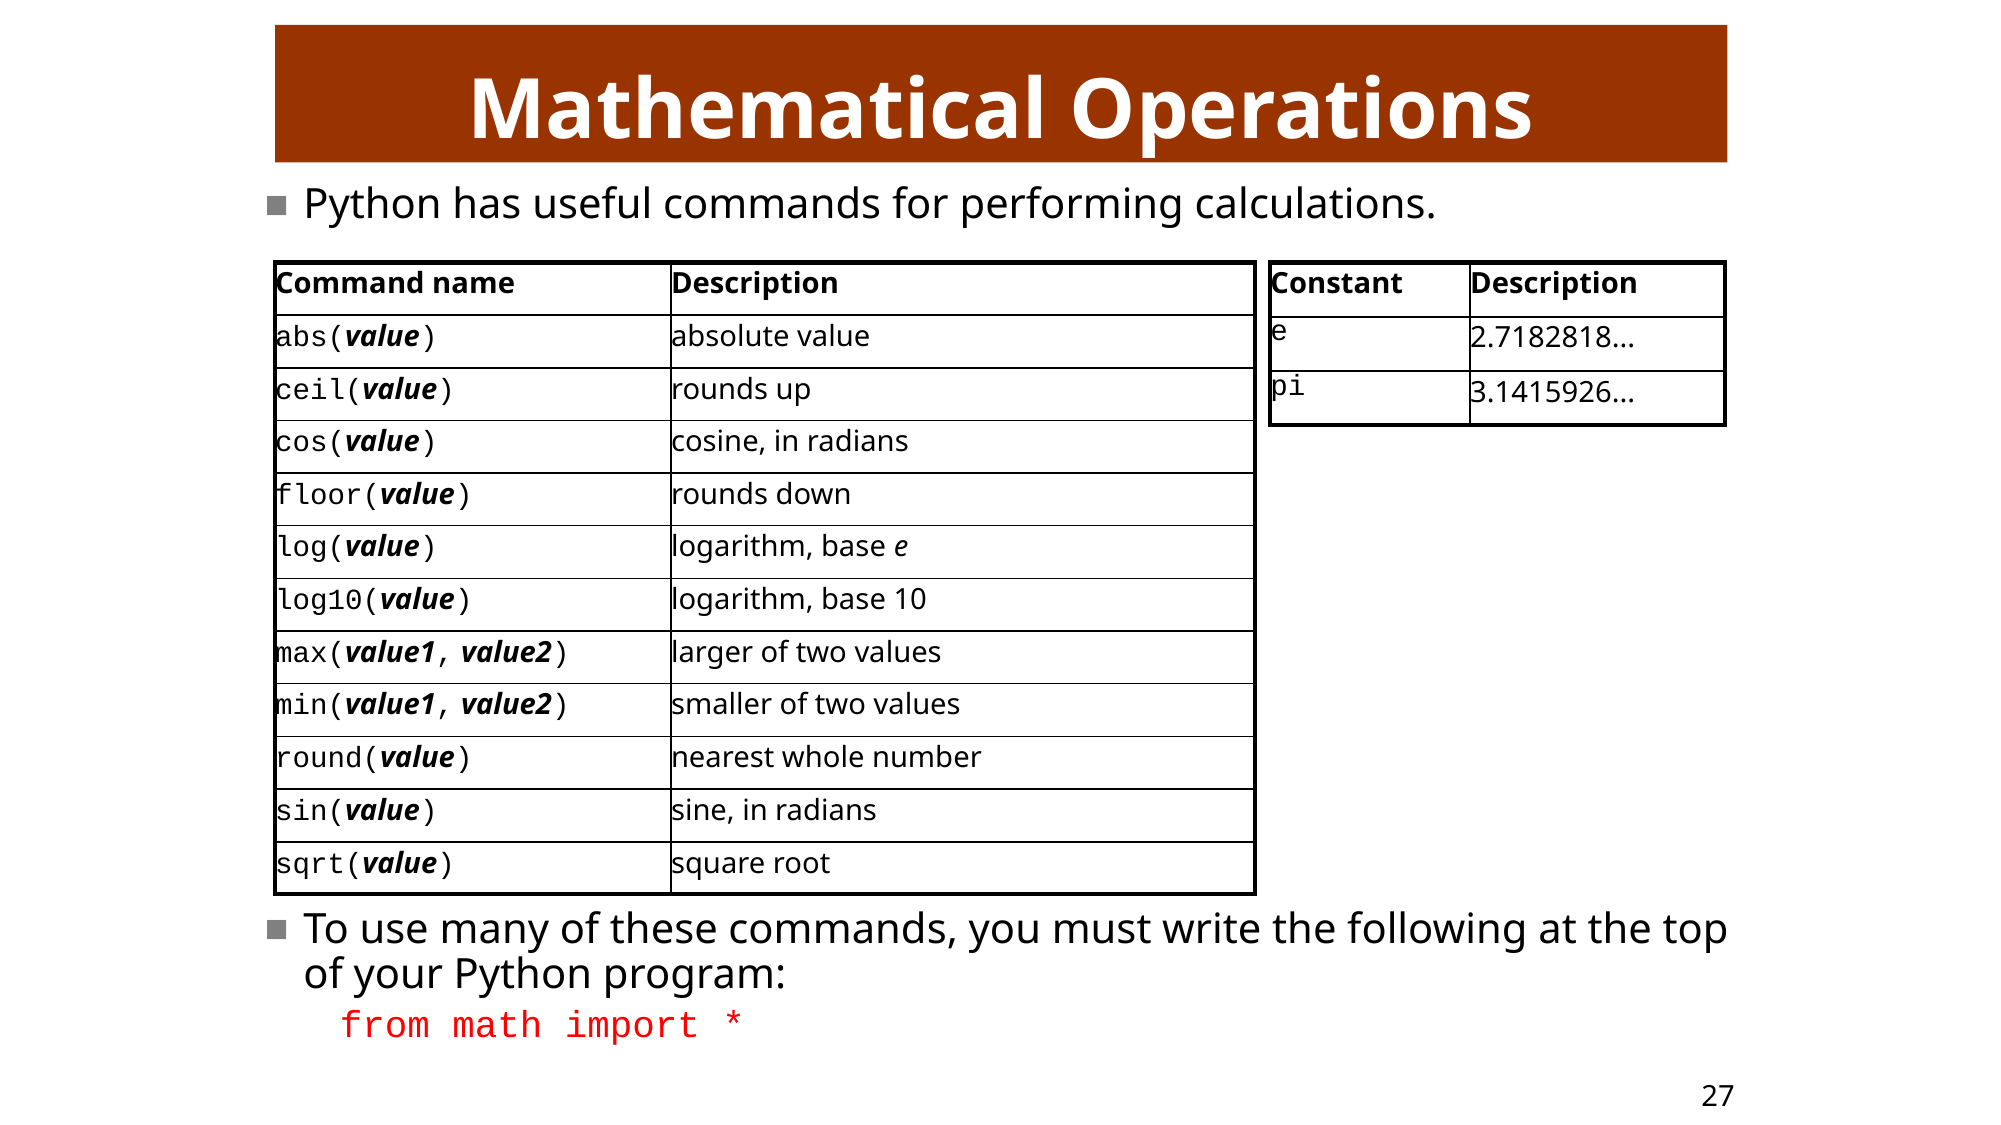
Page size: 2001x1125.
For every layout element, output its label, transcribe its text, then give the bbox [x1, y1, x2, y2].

table_header Description [1471, 265, 1723, 316]
table_cell sin(value) [277, 790, 670, 841]
title Mathematical Operations [275, 24, 1728, 163]
table_cell ceil(value) [277, 369, 670, 420]
table_cell larger of two values [672, 632, 1253, 683]
table_cell absolute value [672, 316, 1253, 367]
table_cell logarithm, base 10 [672, 579, 1253, 630]
table_cell rounds down [672, 474, 1253, 525]
list Python has useful commands for performing calculations. To use many of these commands, you must write the following at the top of your Python program: from math import * [249, 174, 1750, 1088]
table_cell 2.7182818... [1471, 318, 1723, 370]
table_cell sqrt(value) [277, 843, 670, 892]
table_cell round(value) [277, 737, 670, 788]
table_cell min(value1, value2) [277, 684, 670, 736]
table_header Command name [277, 265, 670, 314]
table_cell sine, in radians [672, 790, 1253, 841]
table_cell cosine, in radians [672, 421, 1253, 472]
table_cell nearest whole number [672, 737, 1253, 788]
table_cell pi [1272, 372, 1469, 423]
table_cell abs(value) [277, 316, 670, 367]
table_cell e [1272, 318, 1469, 370]
table_cell logarithm, base e [672, 526, 1253, 578]
table_cell log(value) [277, 526, 670, 578]
table_cell max(value1, value2) [277, 632, 670, 683]
table_header Description [672, 265, 1253, 314]
slide_number 27 [1524, 1088, 1750, 1125]
table_cell square root [672, 843, 1253, 892]
table_cell 3.1415926... [1471, 372, 1723, 423]
table_cell cos(value) [277, 421, 670, 472]
table_cell floor(value) [277, 474, 670, 525]
table_cell log10(value) [277, 579, 670, 630]
table_cell rounds up [672, 369, 1253, 420]
table_cell smaller of two values [672, 684, 1253, 736]
table_header Constant [1272, 265, 1469, 316]
